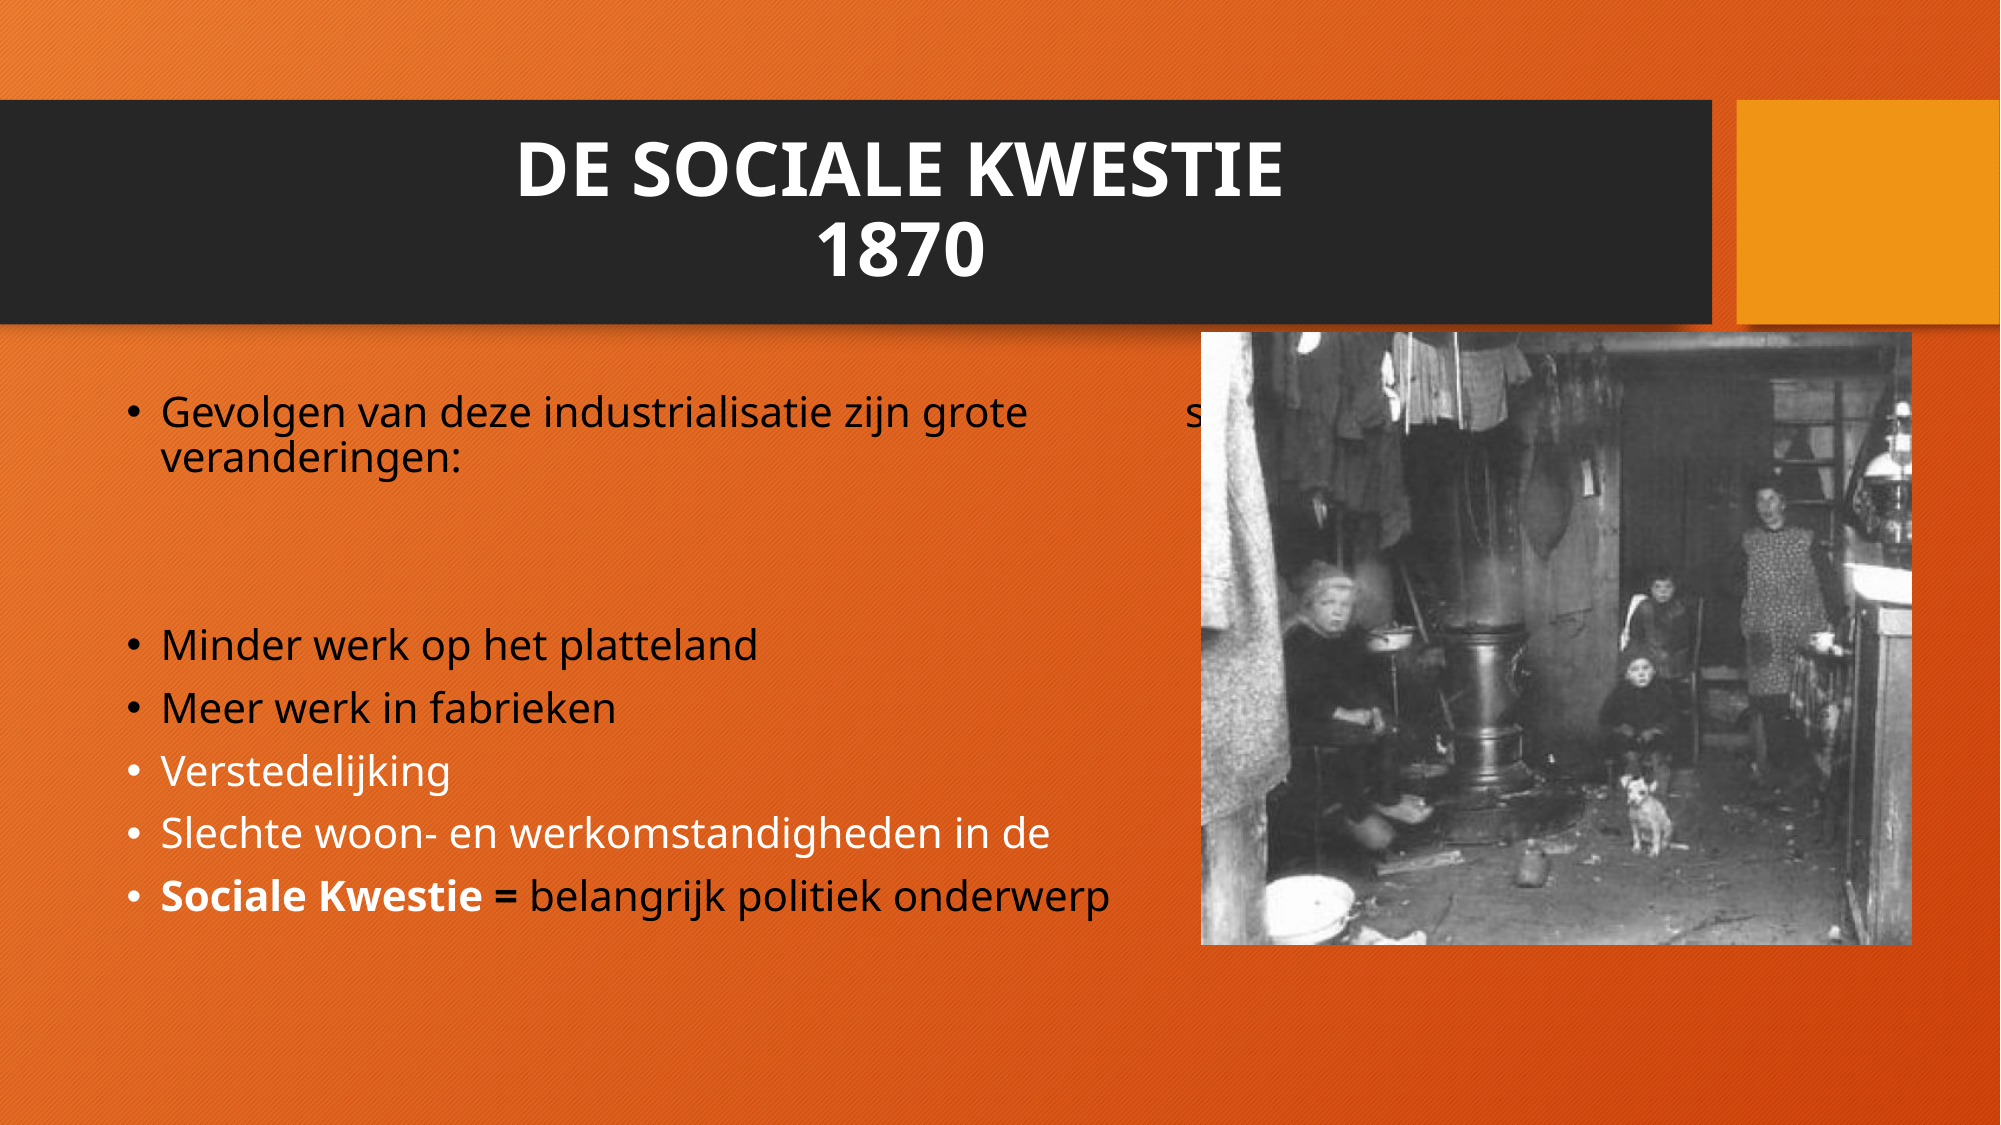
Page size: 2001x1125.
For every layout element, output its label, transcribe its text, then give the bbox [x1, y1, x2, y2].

title DE SOCIALE KWESTIE 1870 [111, 123, 1689, 301]
picture [0, 325, 2000, 945]
list Gevolgen van deze industrialisatie zijn grote sociaaleconomische veranderingen: Minder werk op het platteland Meer werk in fabrieken Verstedelijking Slechte woon- en werkomstandigheden in de groeiende steden = Sociale Kwestie = belangrijk politiek onderwerp [111, 383, 1689, 974]
